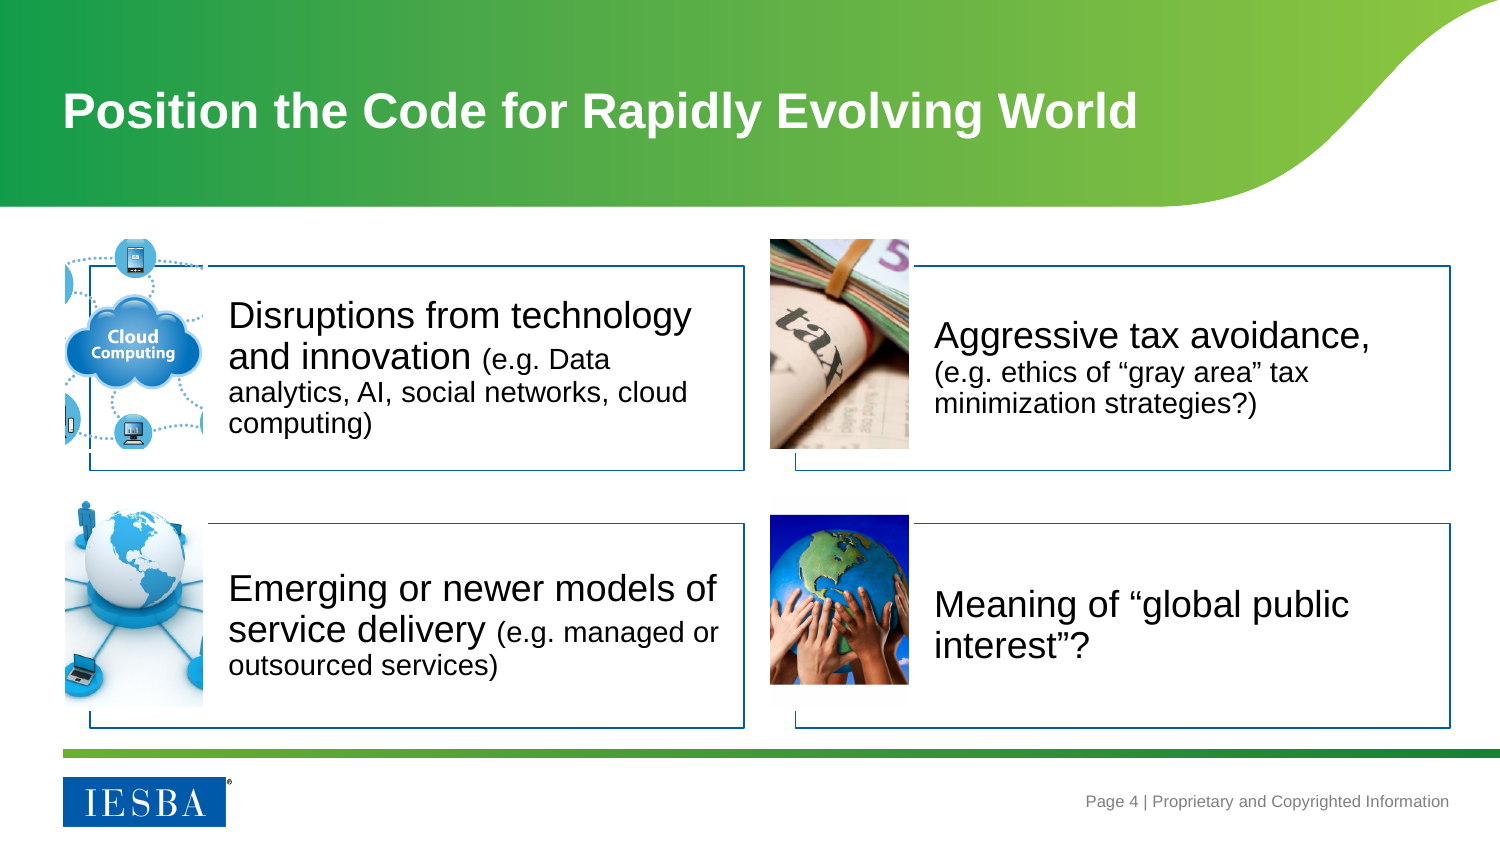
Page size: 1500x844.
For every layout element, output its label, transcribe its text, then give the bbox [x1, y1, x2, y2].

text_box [62, 234, 1451, 731]
title Position the Code for Rapidly Evolving World [62, 75, 1375, 142]
picture [63, 777, 232, 827]
picture [0, 0, 1500, 207]
